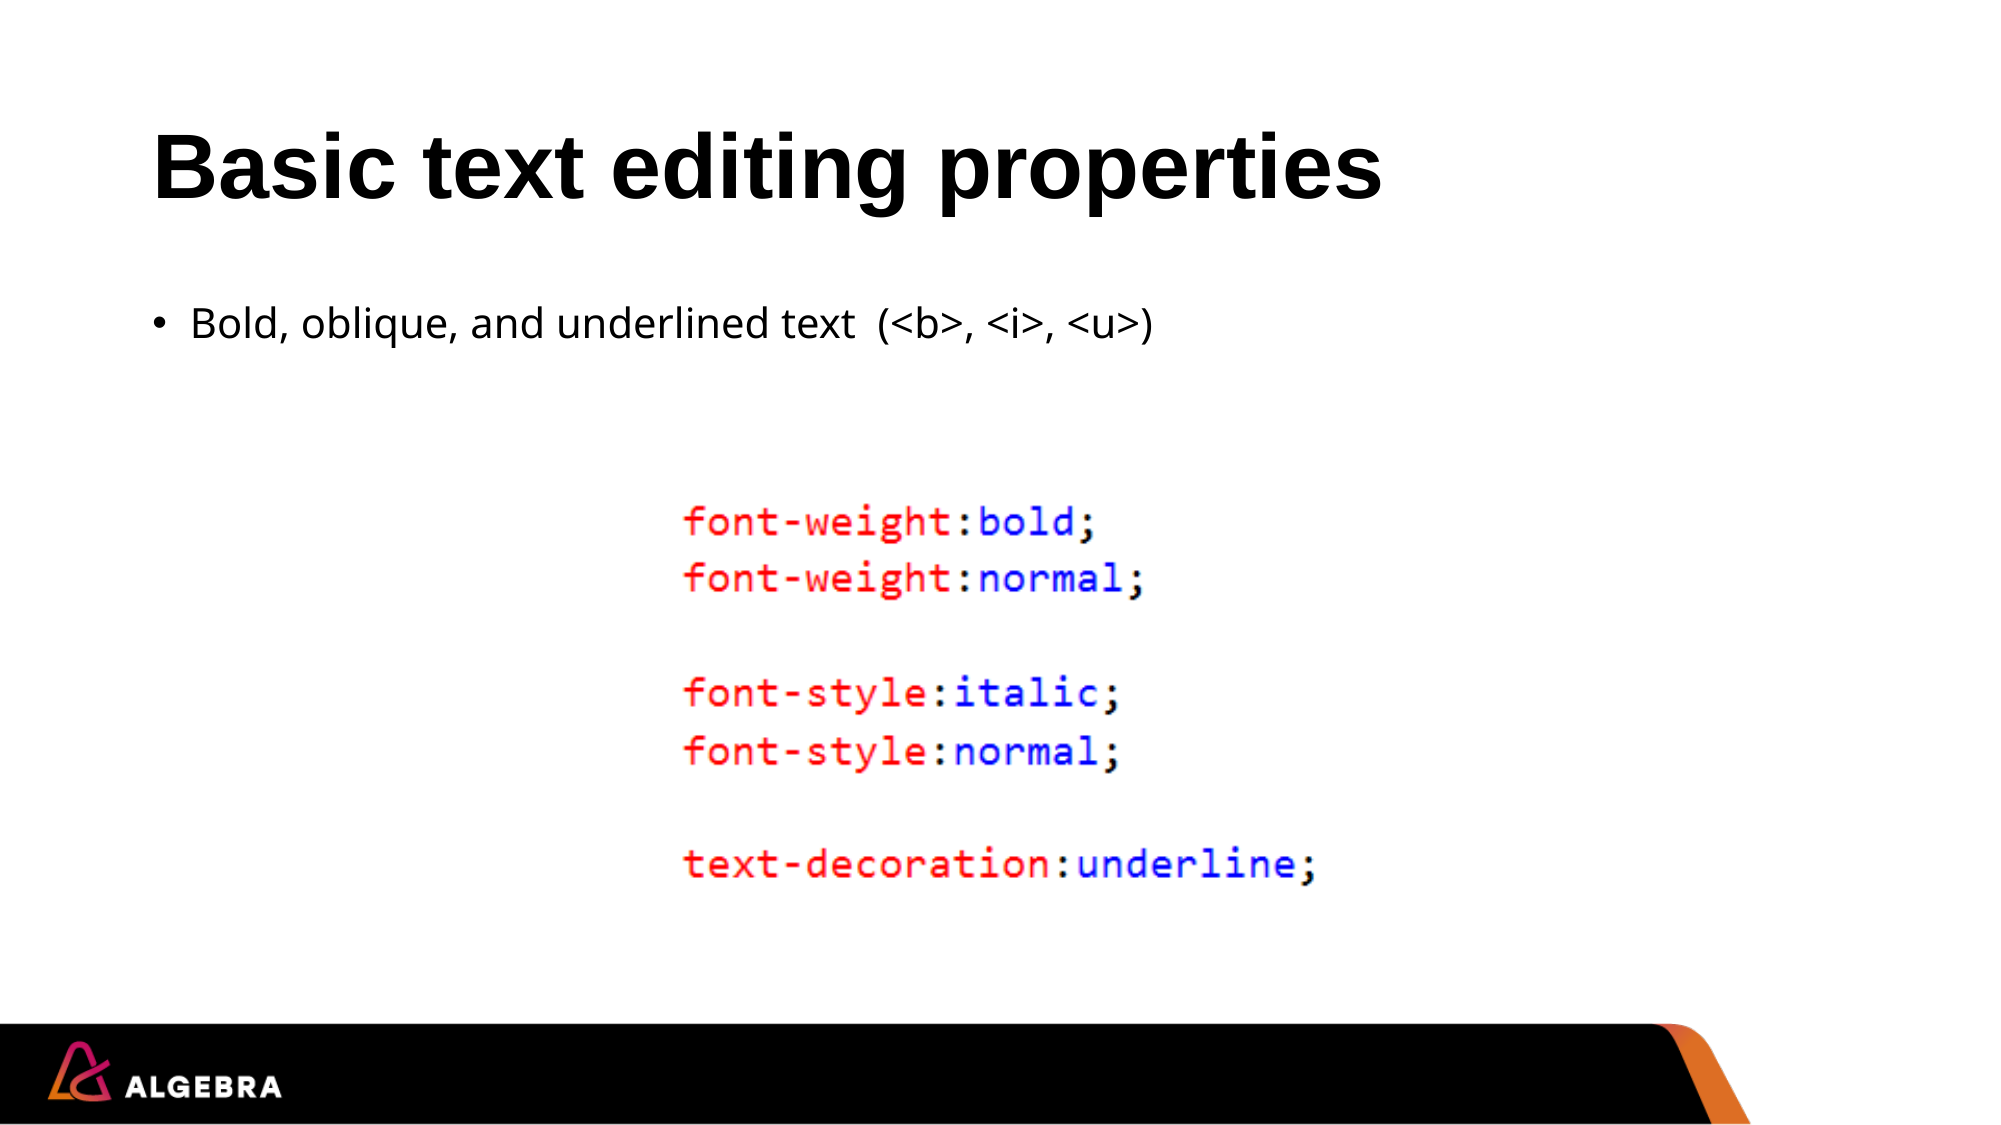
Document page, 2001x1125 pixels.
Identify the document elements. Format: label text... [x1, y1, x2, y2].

list Bold, oblique, and underlined text (<b>, <i>, <u>) [137, 277, 1877, 992]
picture [0, 1023, 1958, 1125]
picture [677, 494, 1337, 903]
title Basic text editing properties [137, 59, 1863, 277]
